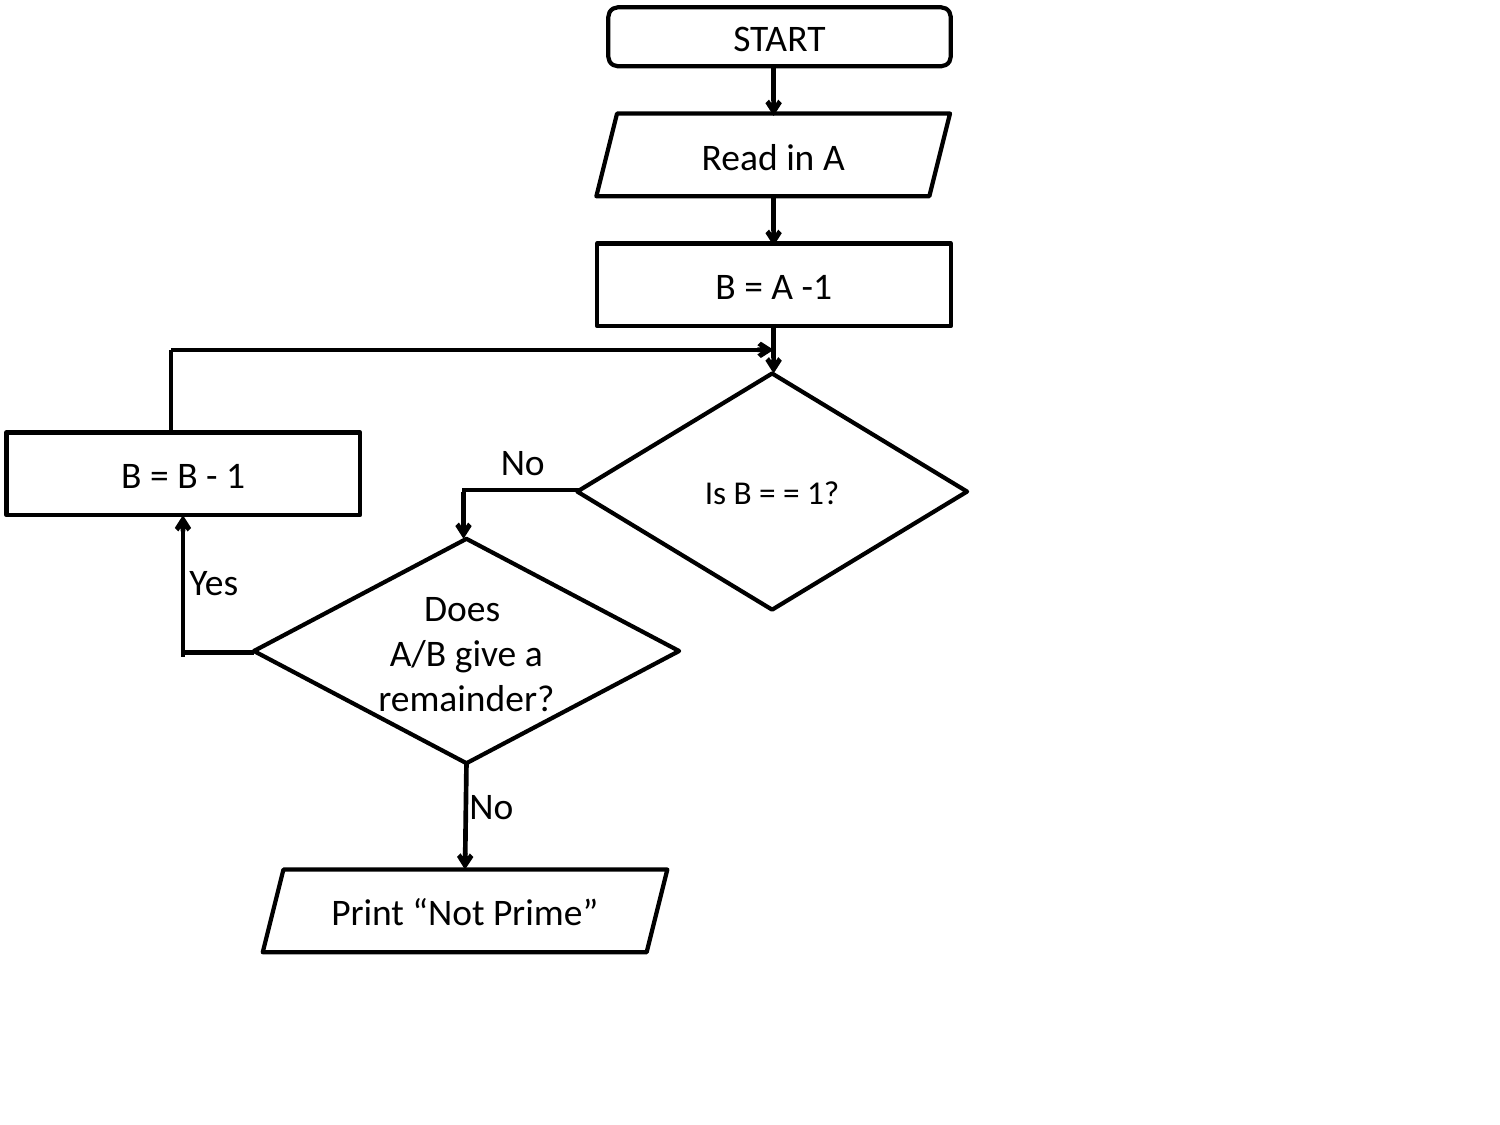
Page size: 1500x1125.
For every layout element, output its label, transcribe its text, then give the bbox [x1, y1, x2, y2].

text_box No [486, 431, 560, 489]
text_box Read in A [594, 111, 953, 199]
text_box Yes [174, 550, 178, 611]
text_box Print “Not Prime” [260, 867, 670, 955]
text_box No [472, 775, 550, 835]
text_box No [454, 775, 459, 835]
text_box B = B - 1 [4, 430, 362, 517]
text_box Yes [187, 550, 254, 611]
text_box Is B = = 1? [577, 372, 970, 612]
text_box B = A -1 [595, 241, 953, 328]
text_box START [606, 5, 953, 69]
text_box Does A/B give a remainder? [252, 537, 682, 765]
